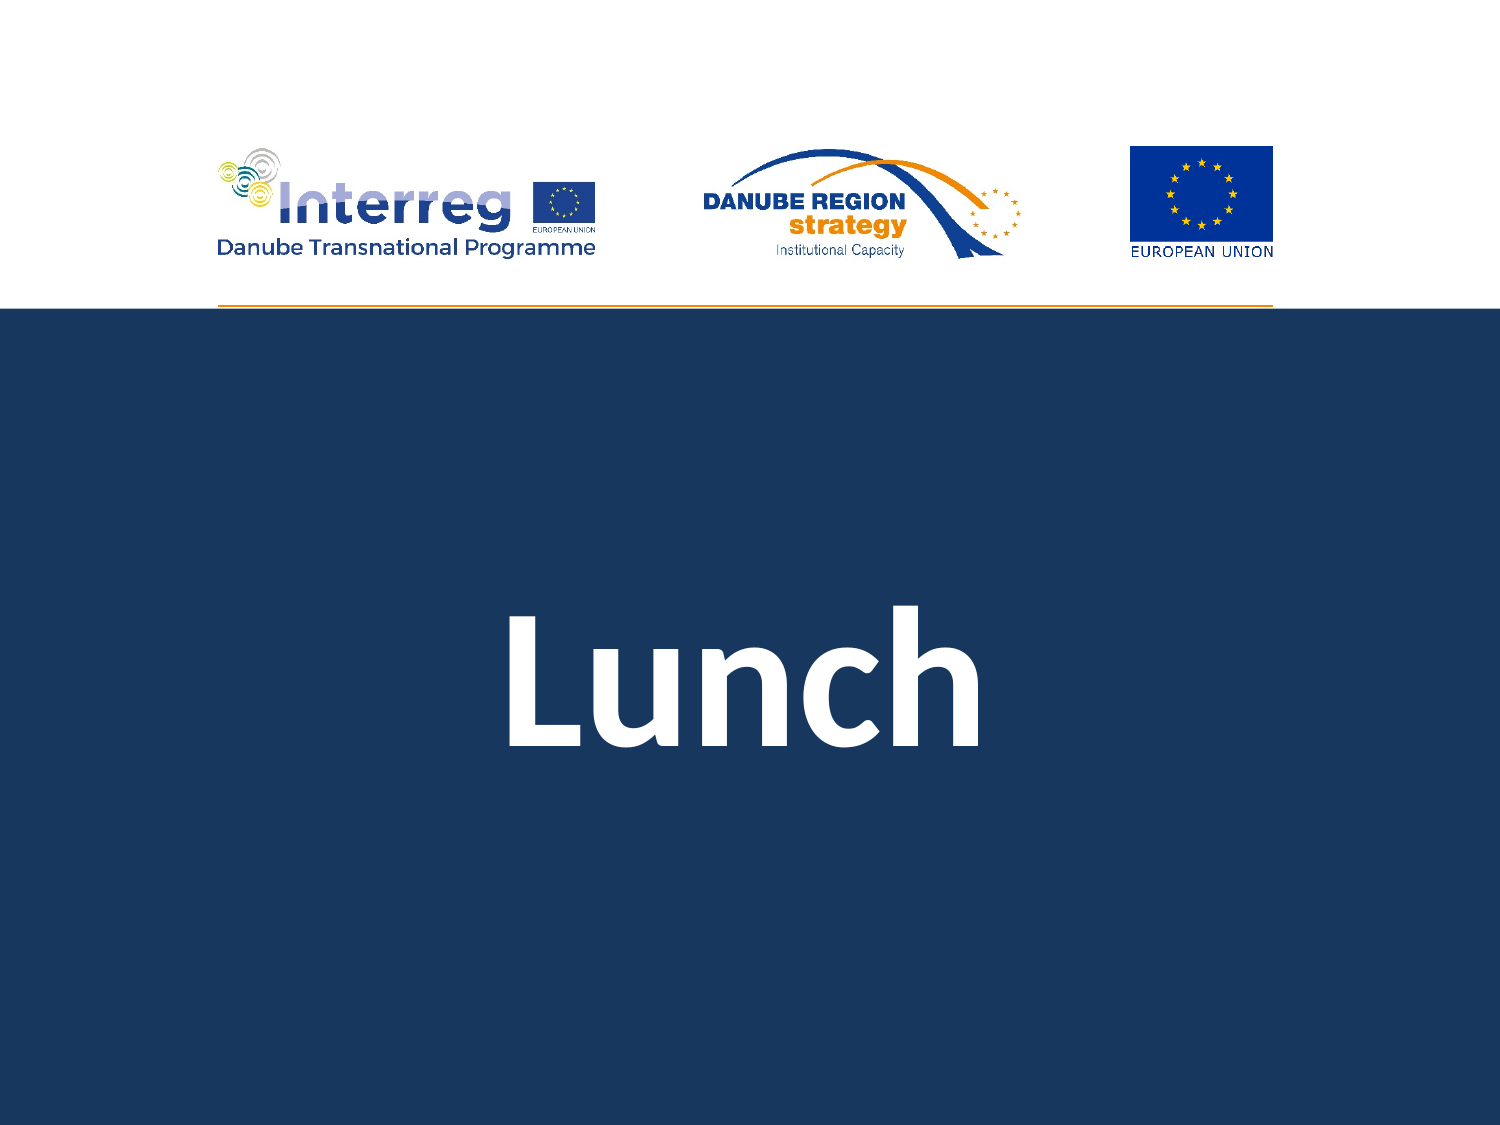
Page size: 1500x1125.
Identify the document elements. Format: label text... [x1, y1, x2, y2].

text_box [0, 306, 1500, 1125]
list Lunch [76, 538, 1412, 1059]
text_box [218, 131, 1273, 275]
